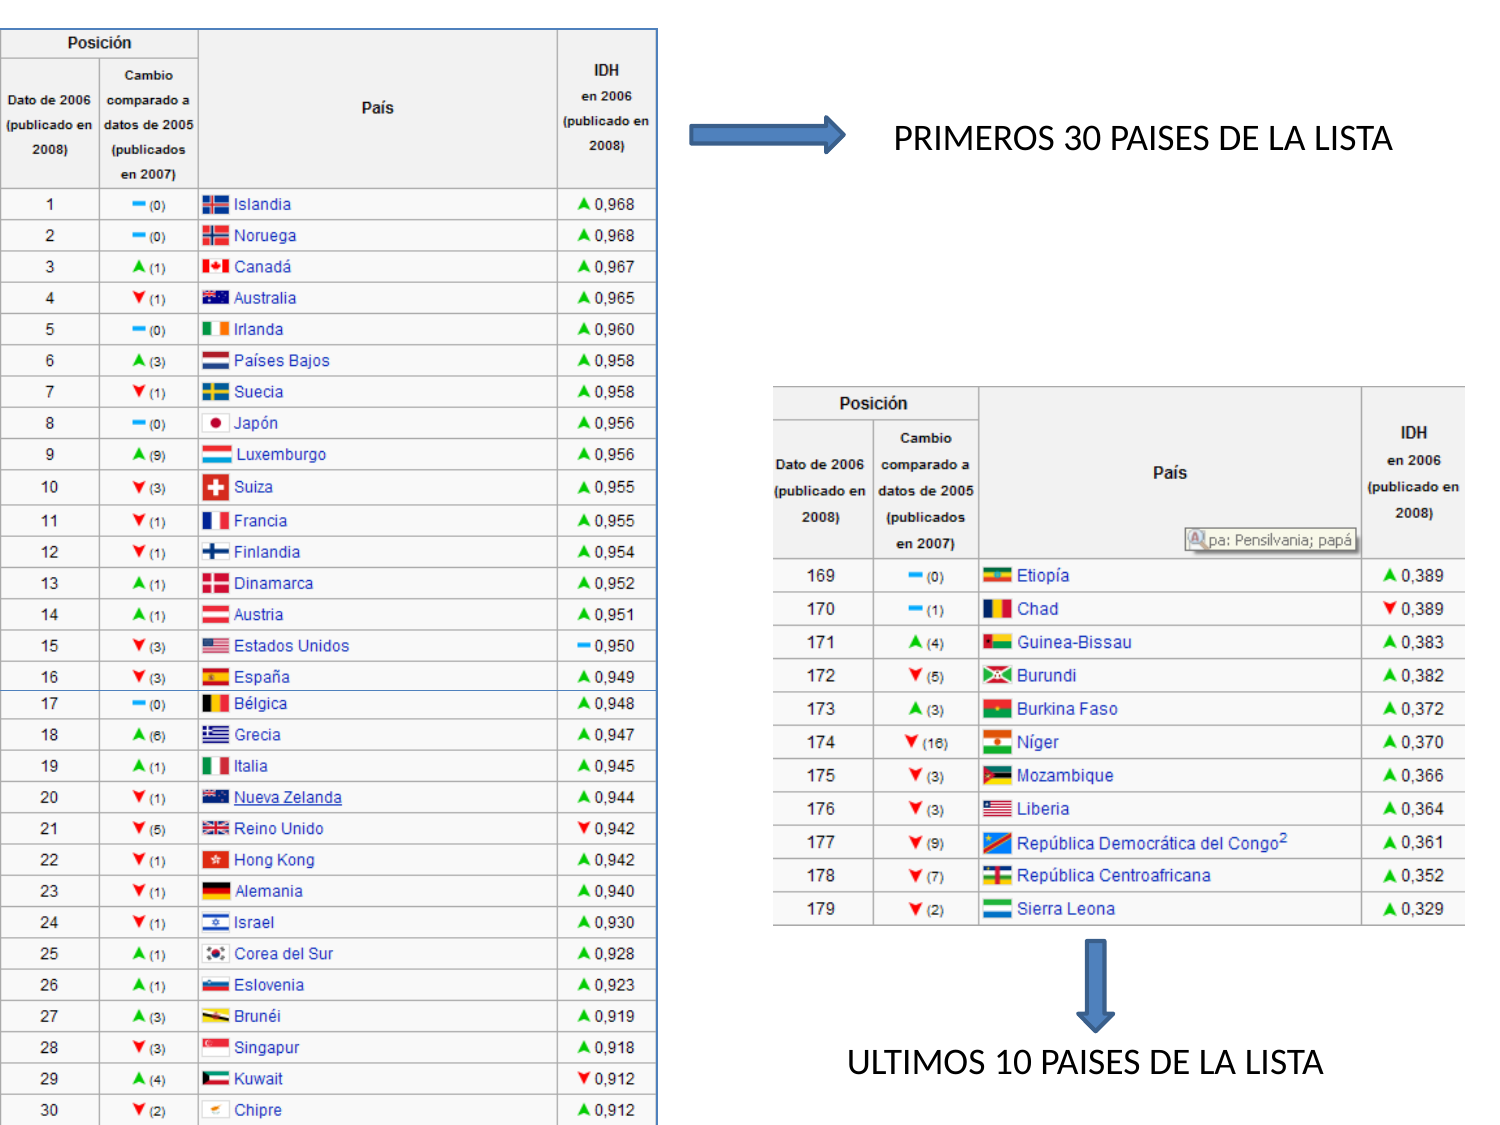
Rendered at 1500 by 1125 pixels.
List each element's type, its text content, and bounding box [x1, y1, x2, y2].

text_box [689, 115, 846, 155]
text_box ULTIMOS 10 PAISES DE LA LISTA [832, 1029, 1395, 1089]
text_box [1076, 938, 1116, 1034]
text_box PRIMEROS 30 PAISES DE LA LISTA [878, 105, 1442, 166]
picture [773, 386, 1466, 926]
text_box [0, 29, 657, 1125]
